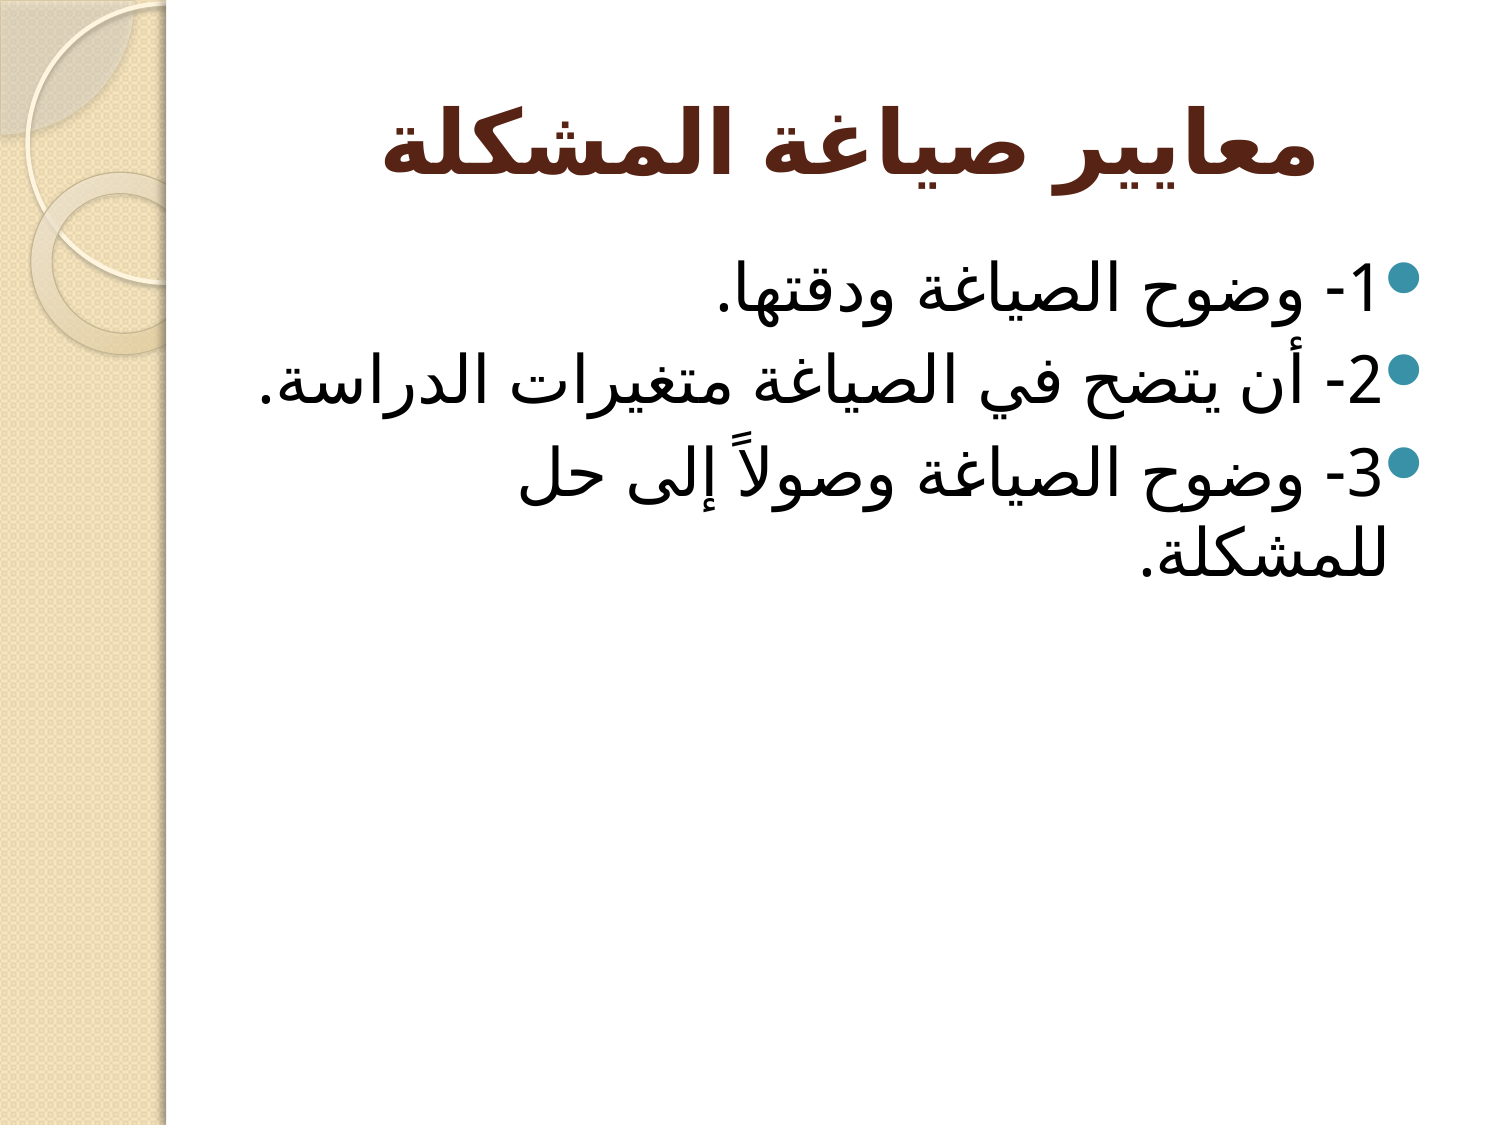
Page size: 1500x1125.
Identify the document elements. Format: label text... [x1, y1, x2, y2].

title معايير صياغة المشكلة [235, 45, 1466, 233]
list 1- وضوح الصياغة ودقتها. 2- أن يتضح في الصياغة متغيرات الدراسة. 3- وضوح الصياغة وصولاً إلى حل للمشكلة. [235, 237, 1466, 1025]
